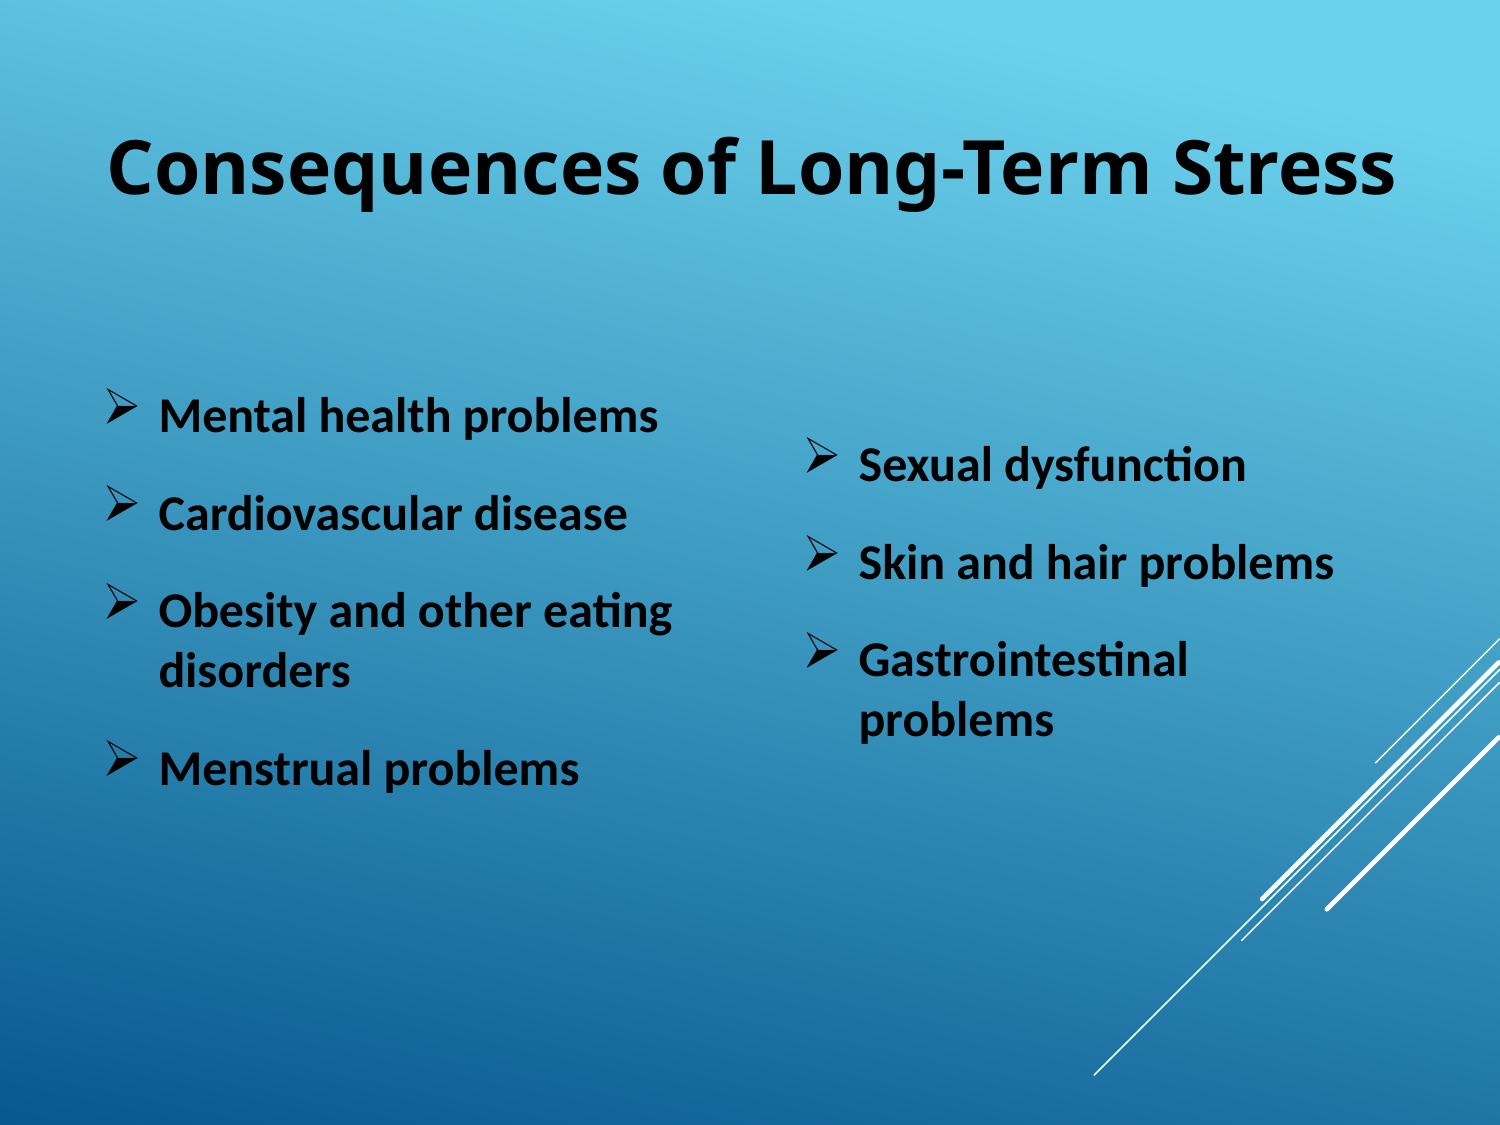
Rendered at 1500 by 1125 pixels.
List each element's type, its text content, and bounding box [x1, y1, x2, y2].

text_box Sexual dysfunction Skin and hair problems Gastrointestinal problems [787, 424, 1405, 754]
text_box Mental health problems Cardiovascular disease Obesity and other eating disorders Menstrual problems [87, 375, 838, 803]
text_box Consequences of Long-Term Stress [91, 112, 1413, 218]
